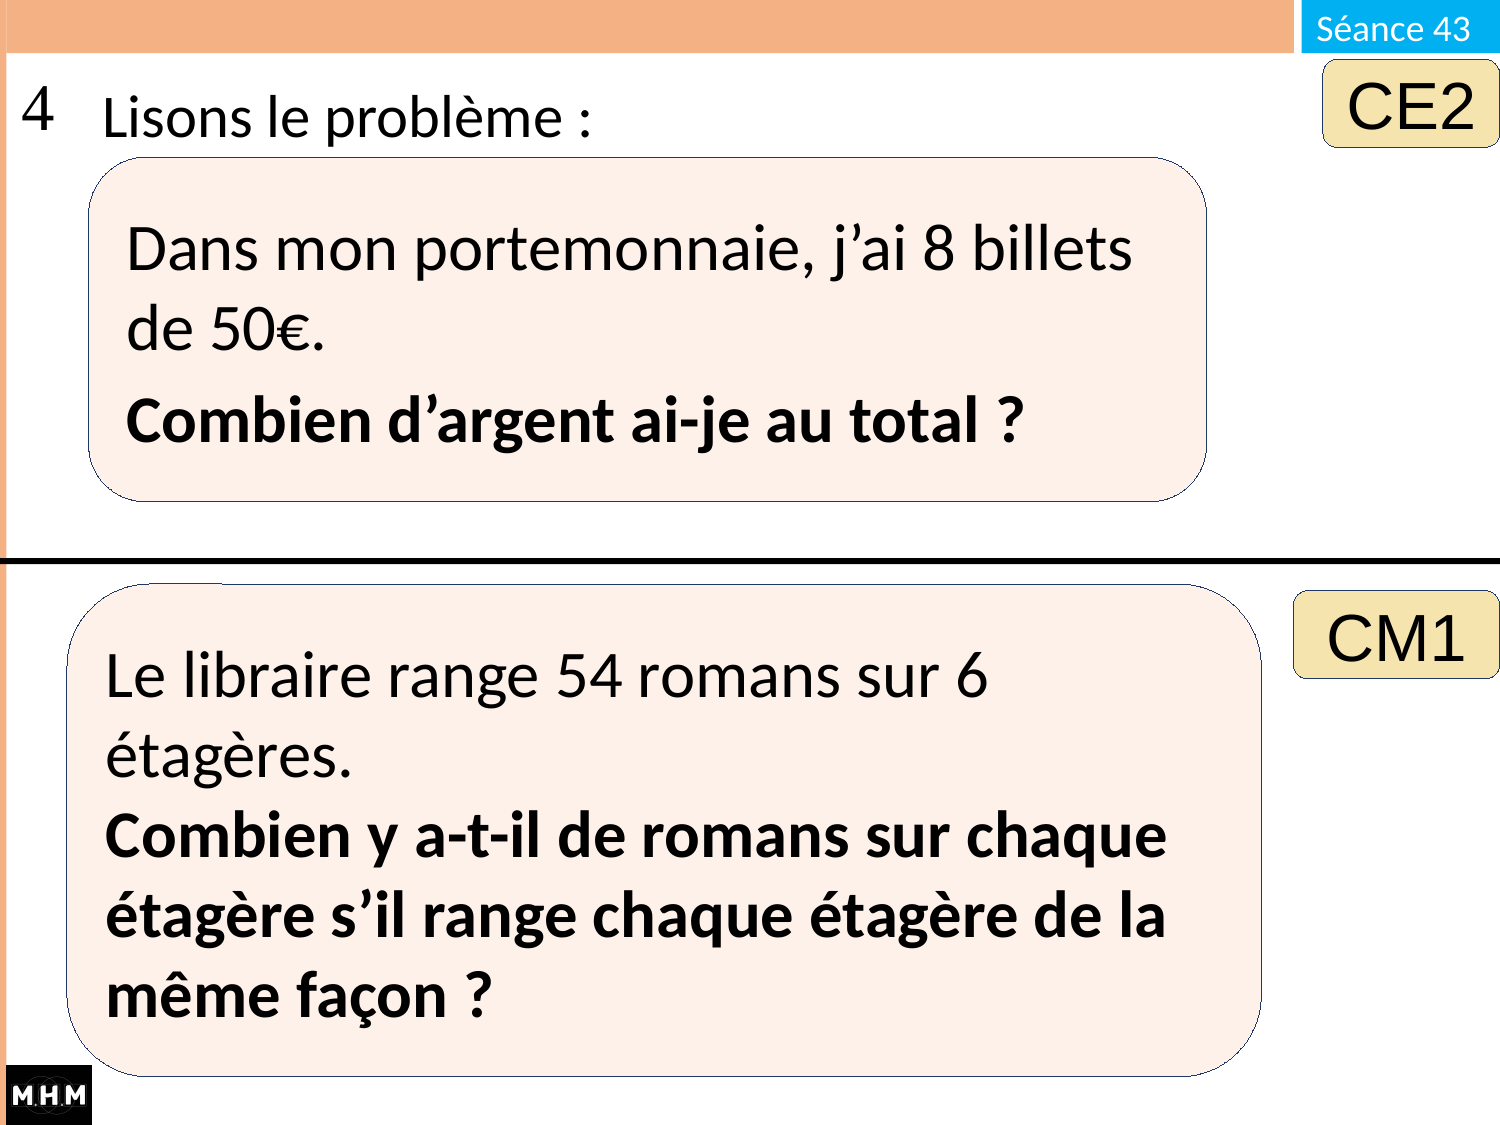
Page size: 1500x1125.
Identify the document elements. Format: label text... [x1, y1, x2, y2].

text_box CM1 [1293, 590, 1500, 679]
title Lisons le problème : [87, 32, 1382, 157]
text_box CE2 [1322, 59, 1500, 148]
text_box Dans mon portemonnaie, j’ai 8 billets de 50€. Combien d’argent ai-je au total ? [88, 157, 1207, 502]
picture [6, 1065, 92, 1125]
text_box Le libraire range 54 romans sur 6 étagères. Combien y a-t-il de romans sur chaque étagère s’il range chaque étagère de la même façon ? [66, 583, 1262, 1077]
